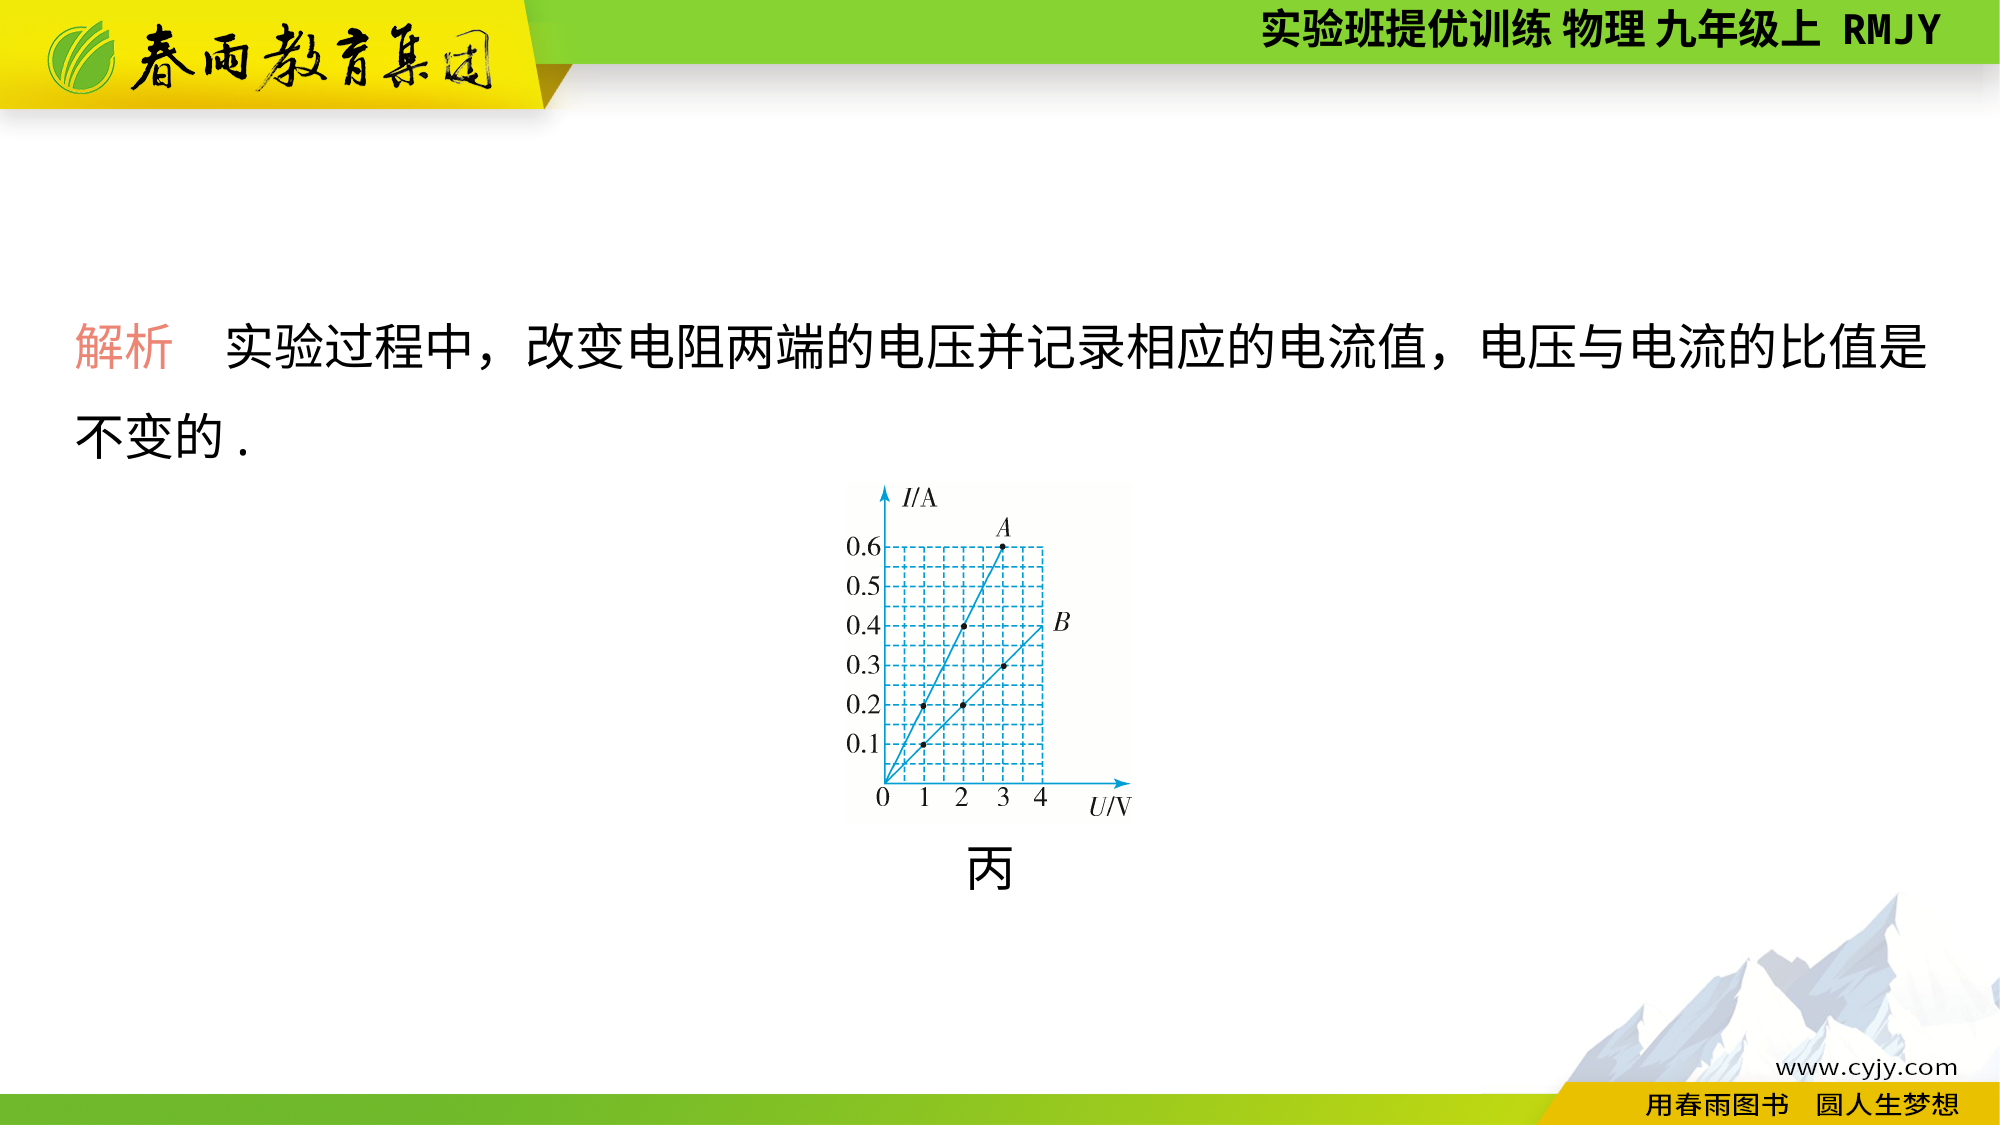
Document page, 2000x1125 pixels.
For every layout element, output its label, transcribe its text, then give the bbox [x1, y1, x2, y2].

text_box 丙 [950, 833, 1031, 904]
list 解析 实验过程中，改变电阻两端的电压并记录相应的电流值，电压与电流的比值是不变的. [59, 278, 1944, 464]
picture [0, 0, 2000, 1125]
